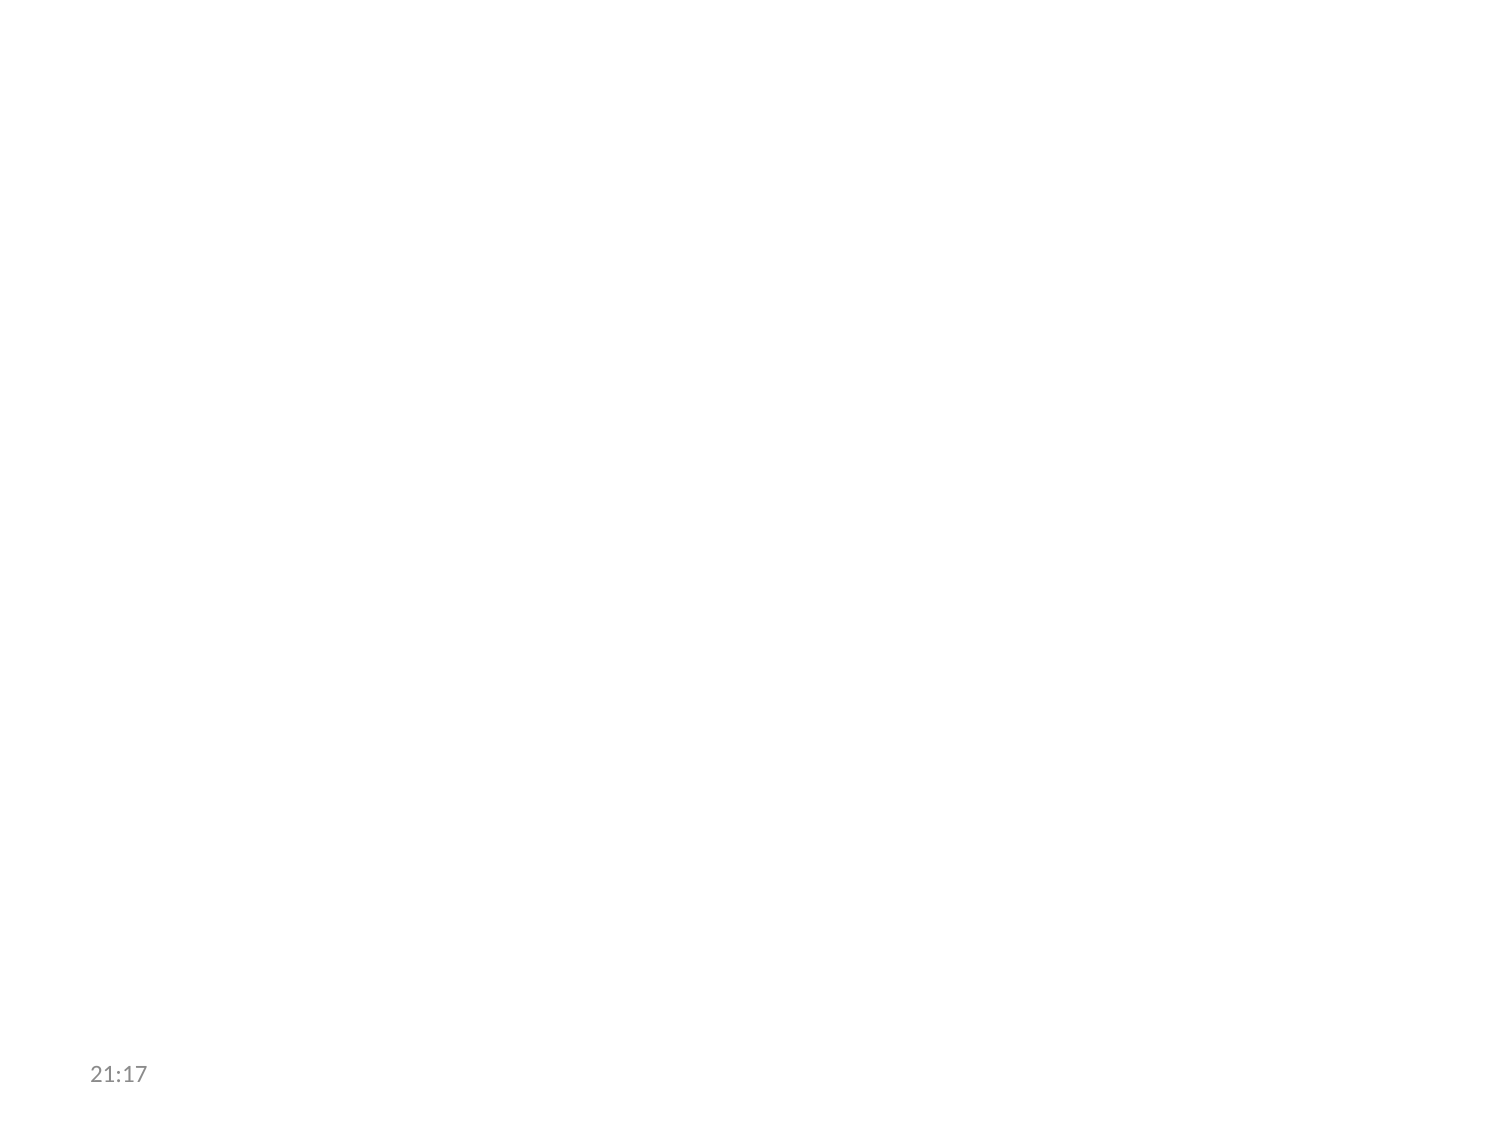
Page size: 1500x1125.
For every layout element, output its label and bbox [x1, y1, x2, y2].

slide_number [75, 1042, 425, 1103]
